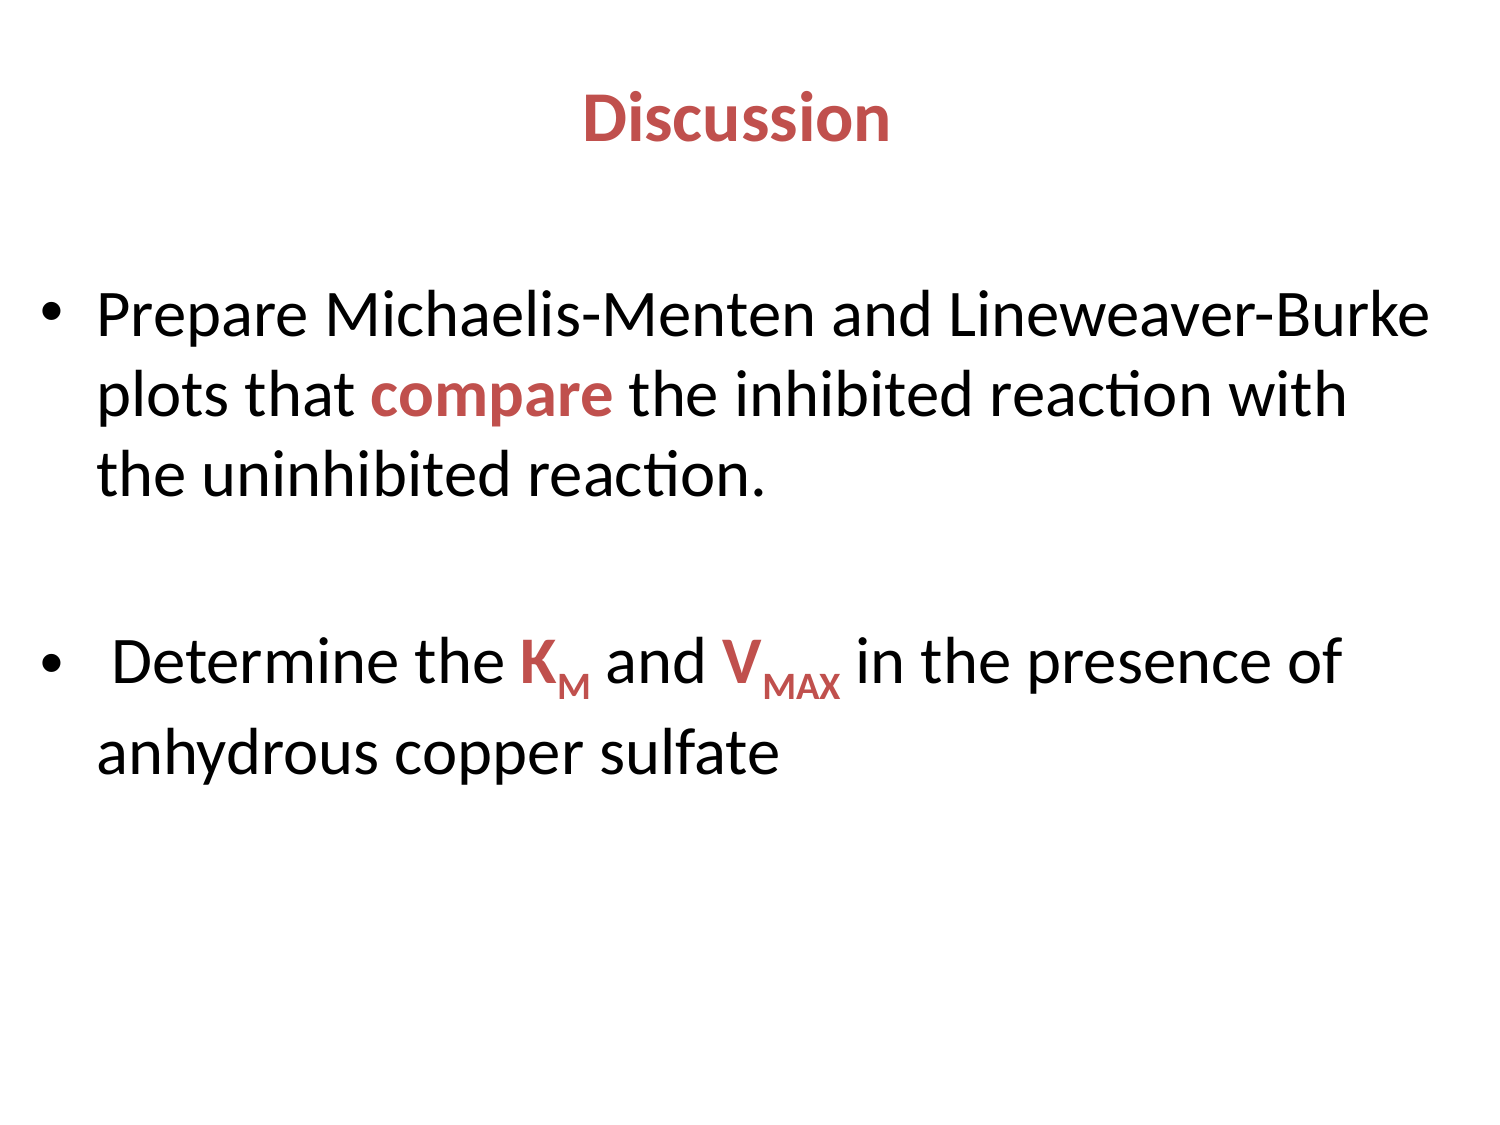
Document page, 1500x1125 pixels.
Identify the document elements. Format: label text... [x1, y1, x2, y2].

list Prepare Michaelis-Menten and Lineweaver-Burke plots that compare the inhibited reaction with the uninhibited reaction. Determine the KM and VMAX in the presence of anhydrous copper sulfate [24, 262, 1463, 1005]
text_box Discussion [62, 61, 1413, 250]
